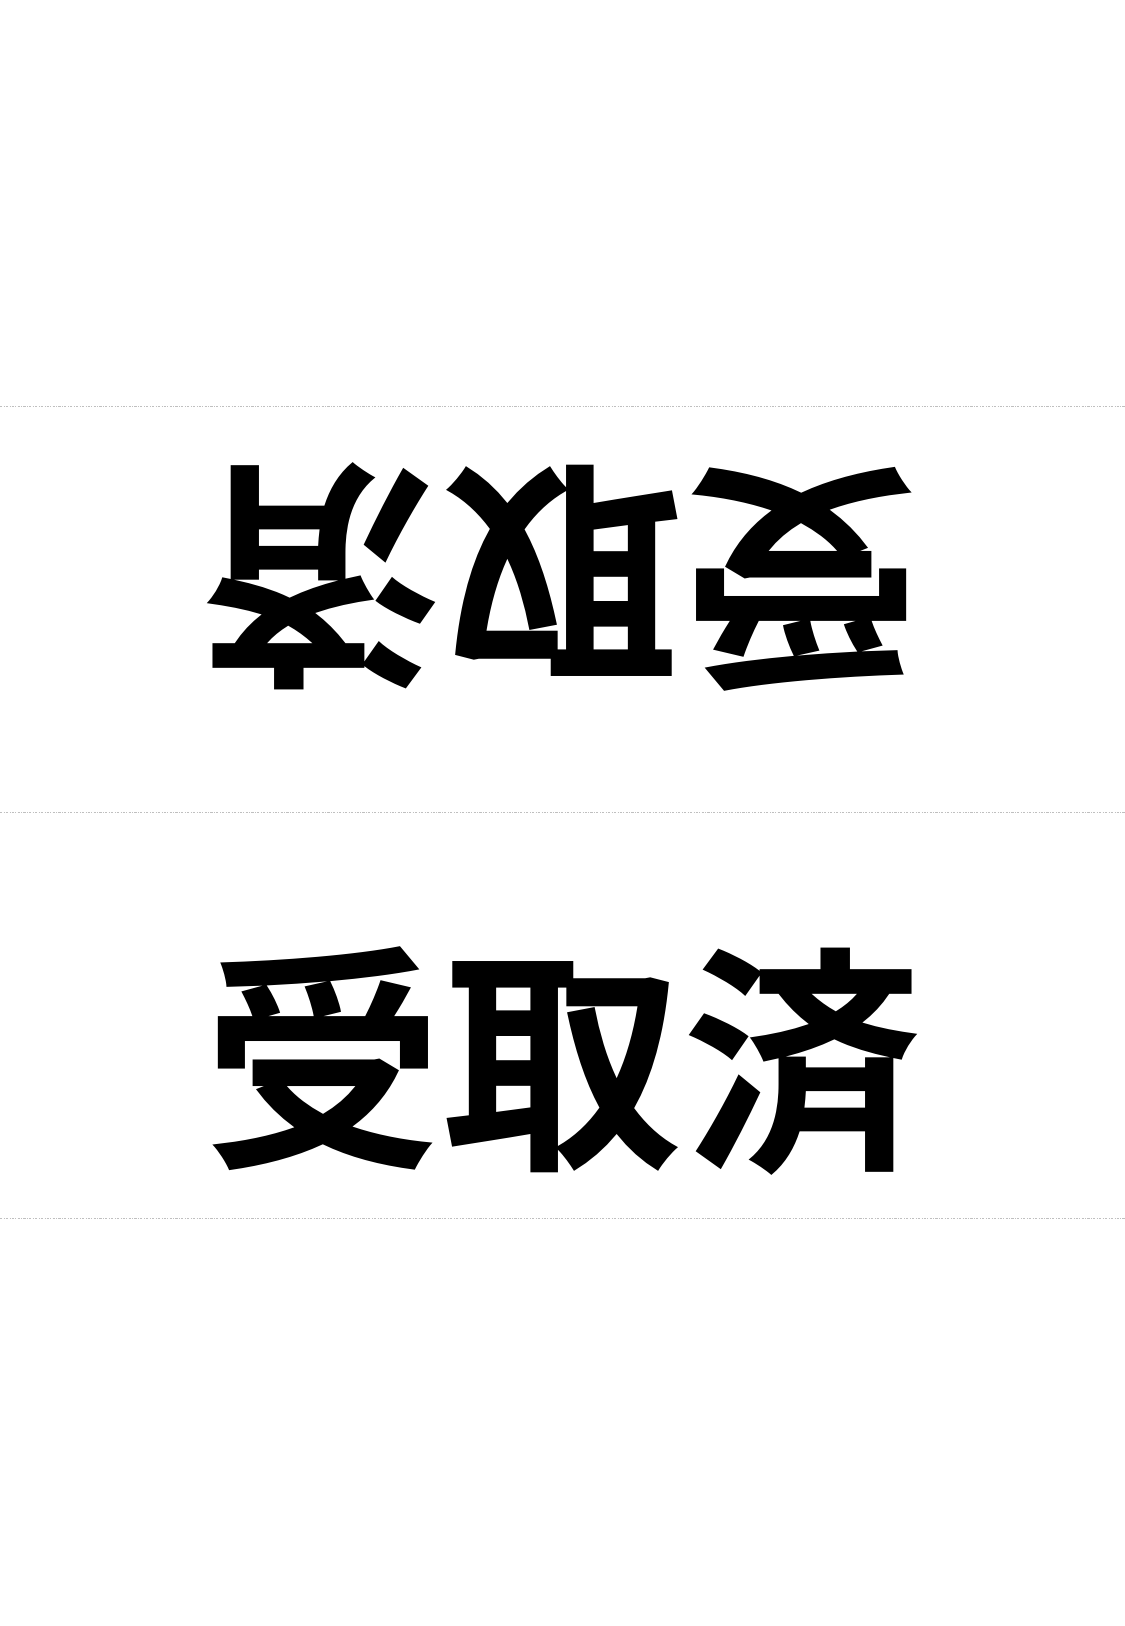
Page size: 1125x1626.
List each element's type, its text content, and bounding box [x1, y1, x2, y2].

text_box 受取済 [188, 904, 937, 1207]
text_box 受取済 [188, 431, 937, 734]
